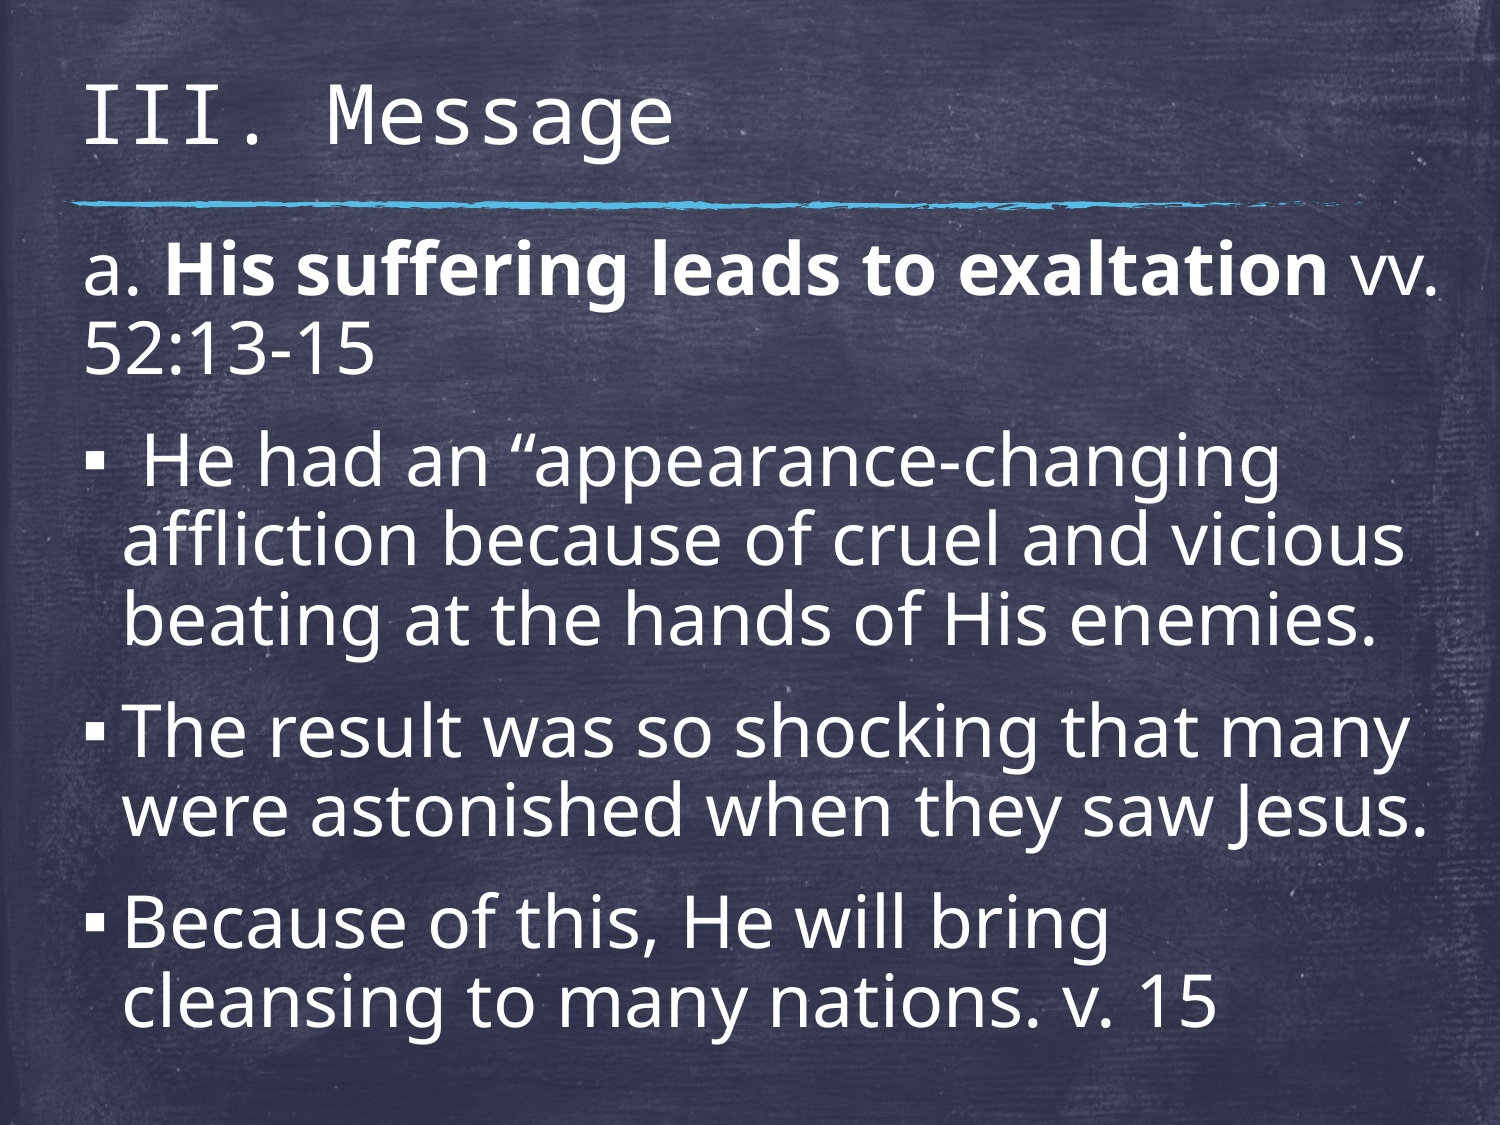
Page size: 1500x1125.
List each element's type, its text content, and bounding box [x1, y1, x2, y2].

title III. Message [62, 0, 1298, 171]
list a. His suffering leads to exaltation vv. 52:13-15 He had an “appearance-changing affliction because of cruel and vicious beating at the hands of His enemies. The result was so shocking that many were astonished when they saw Jesus. Because of this, He will bring cleansing to many nations. v. 15 [67, 224, 1468, 1100]
